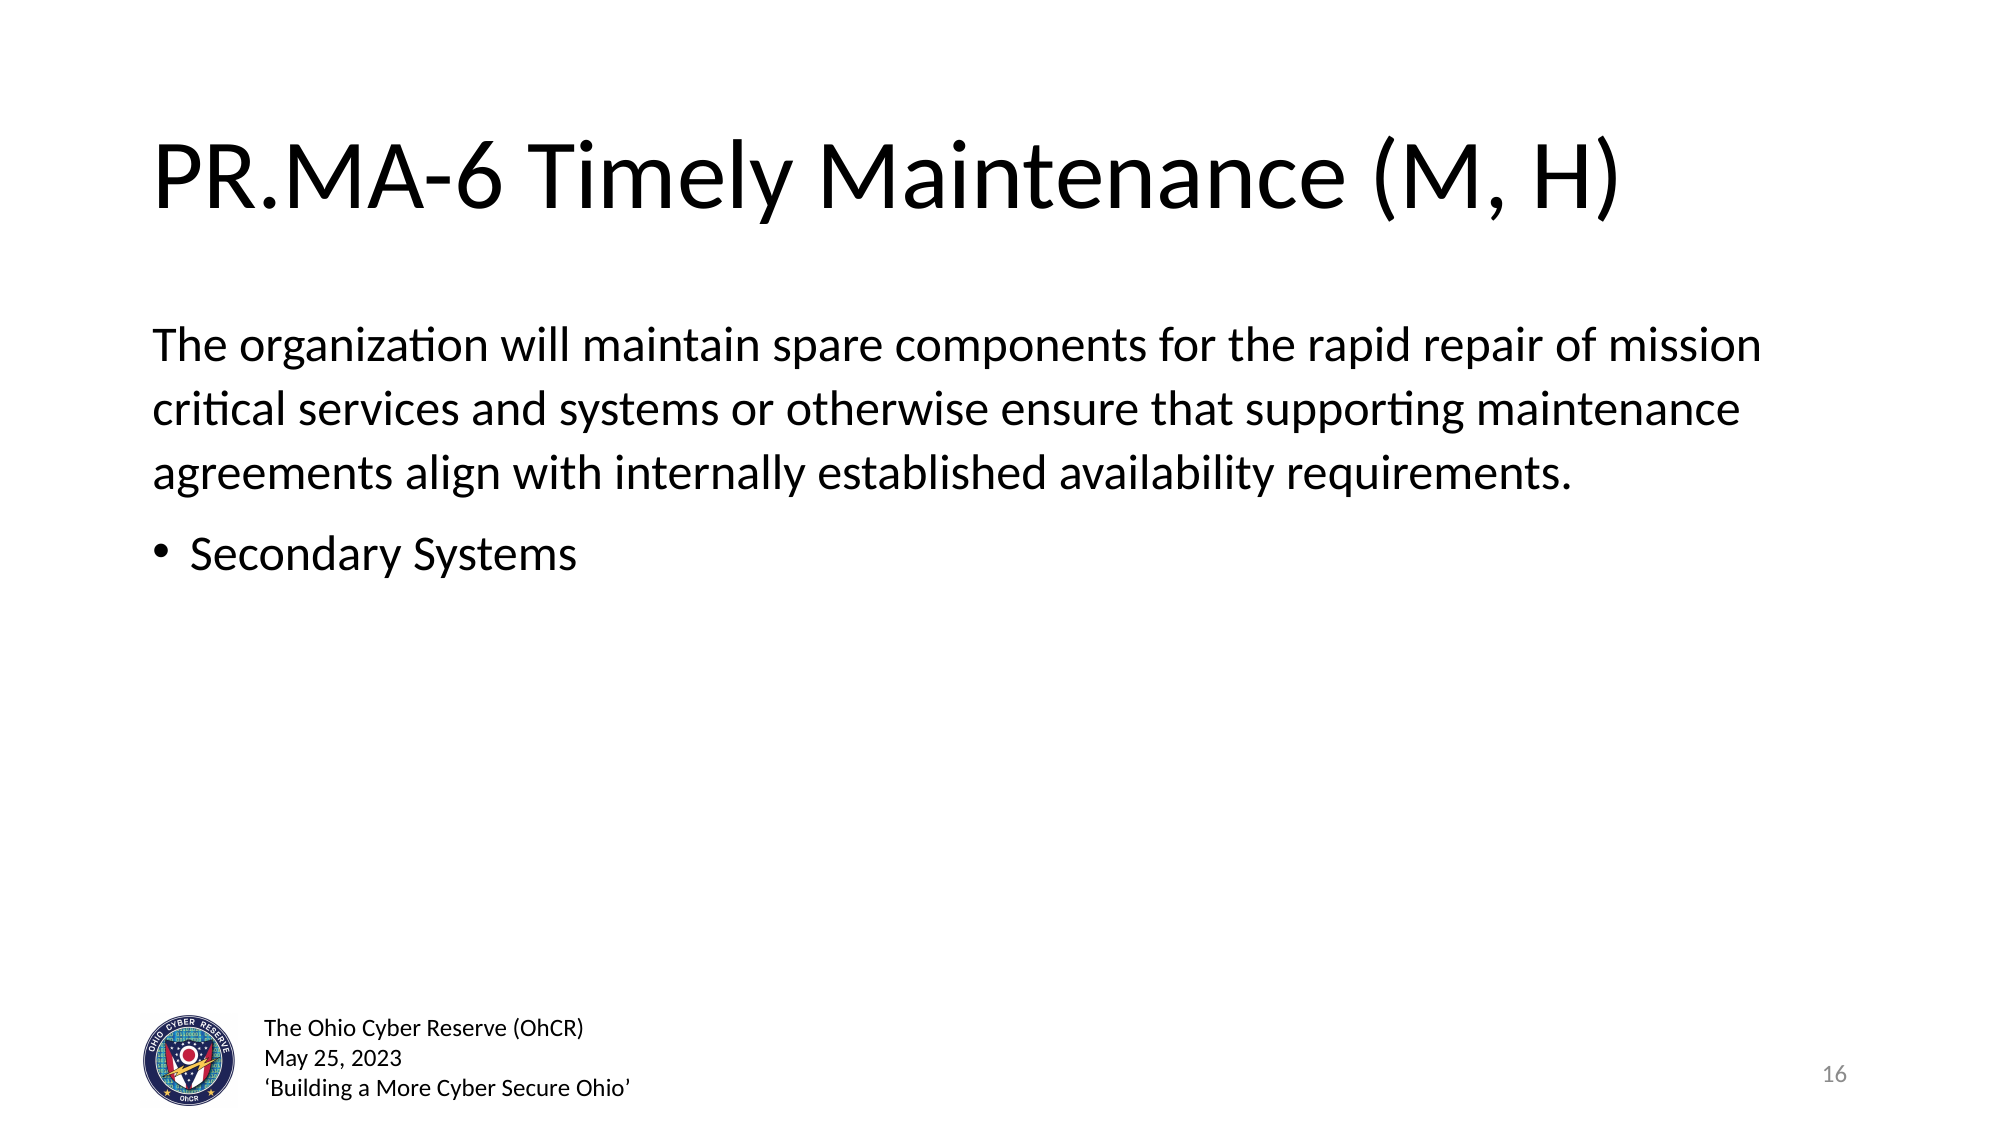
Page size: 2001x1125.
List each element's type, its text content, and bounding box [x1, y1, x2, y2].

picture [140, 1013, 238, 1108]
text_box The Ohio Cyber Reserve (OhCR) May 25, 2023 ‘Building a More Cyber Secure Ohio’ [249, 1004, 647, 1109]
slide_number 16 [1412, 1042, 1863, 1103]
list The organization will maintain spare components for the rapid repair of mission critical services and systems or otherwise ensure that supporting maintenance agreements align with internally established availability requirements. Secondary Systems [137, 299, 1815, 1023]
title PR.MA-6 Timely Maintenance (M, H) [137, 59, 1863, 278]
